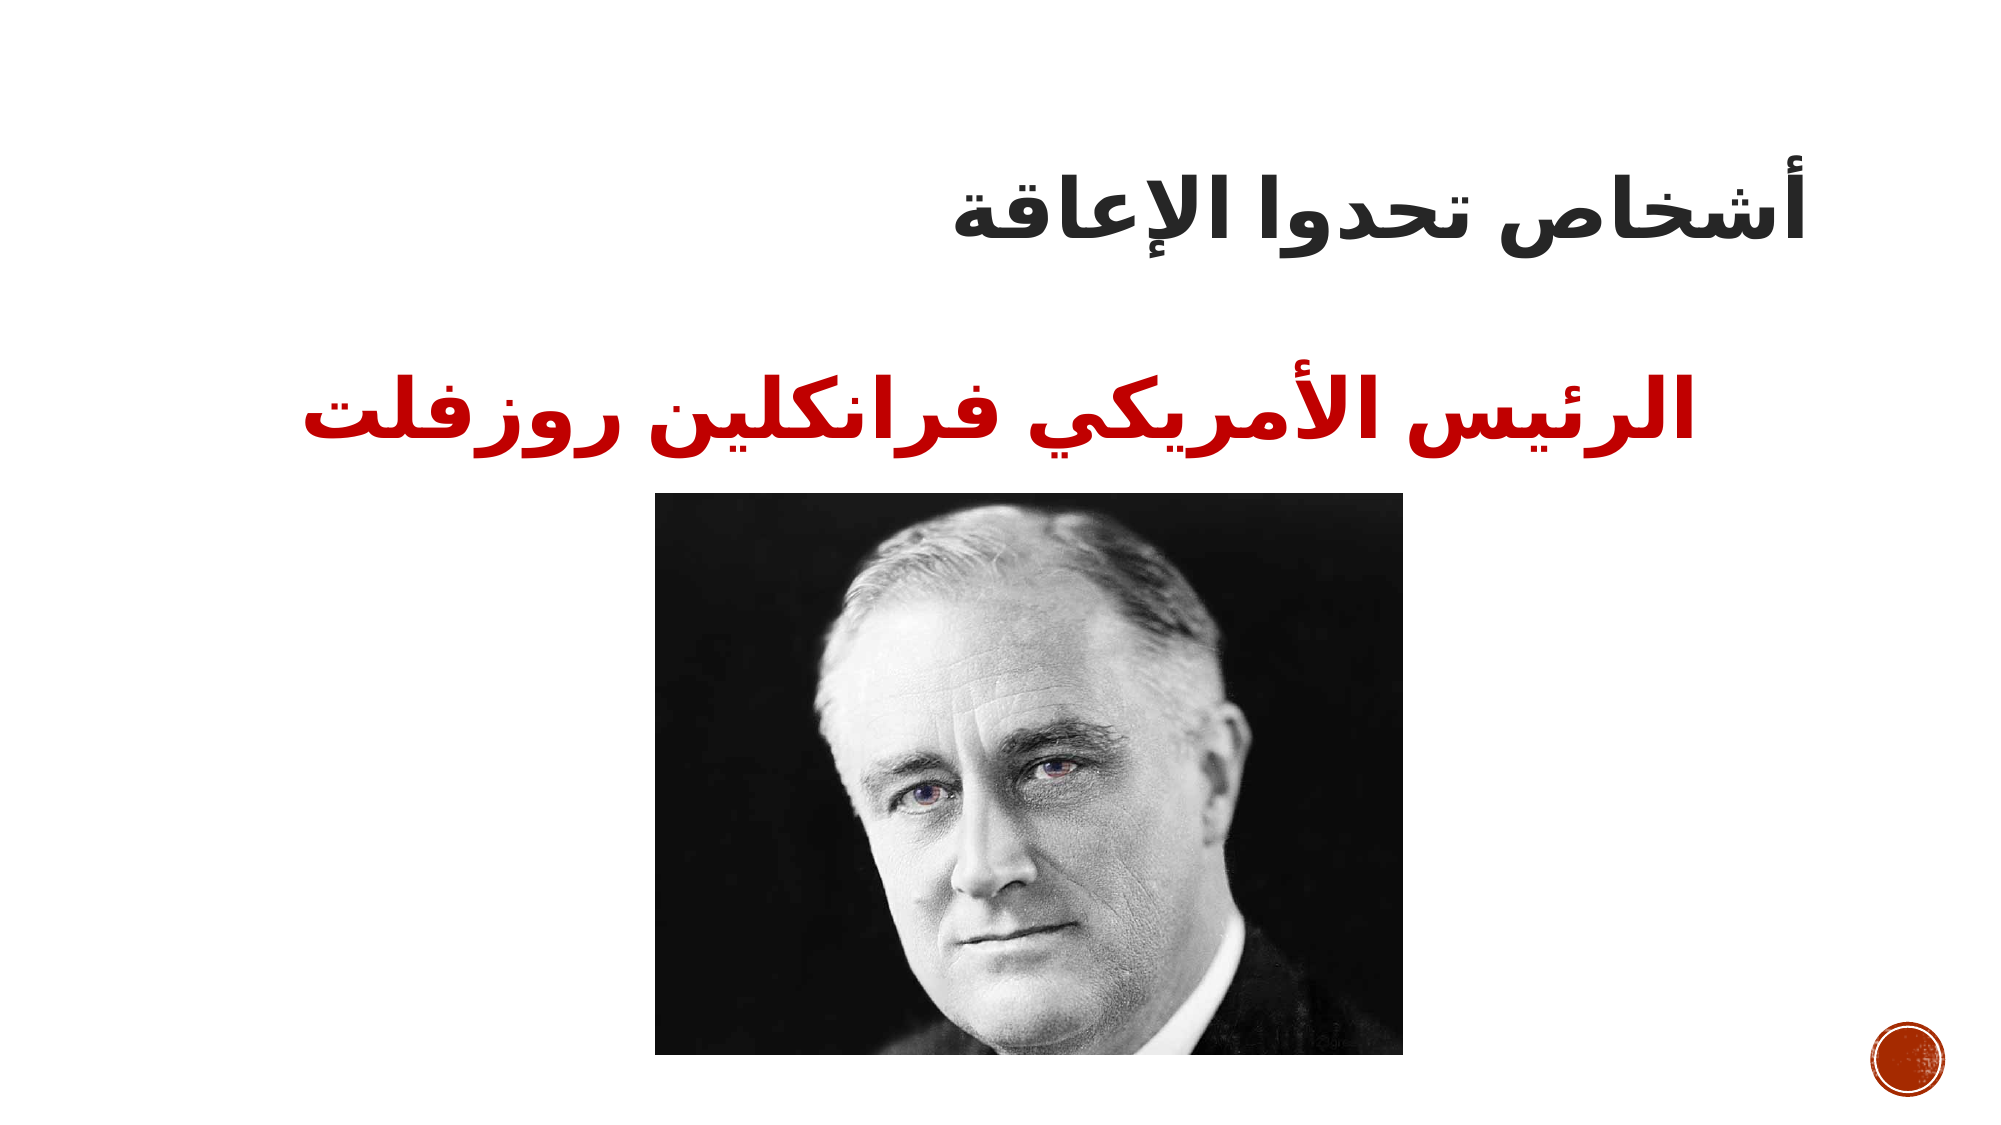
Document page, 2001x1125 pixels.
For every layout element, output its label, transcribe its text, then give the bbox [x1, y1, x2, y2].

picture [655, 493, 1403, 1055]
list الرئيس الأمريكي فرانكلين روزفلت [175, 348, 1826, 1013]
title أشخاص تحدوا الإعاقة [175, 79, 1826, 344]
